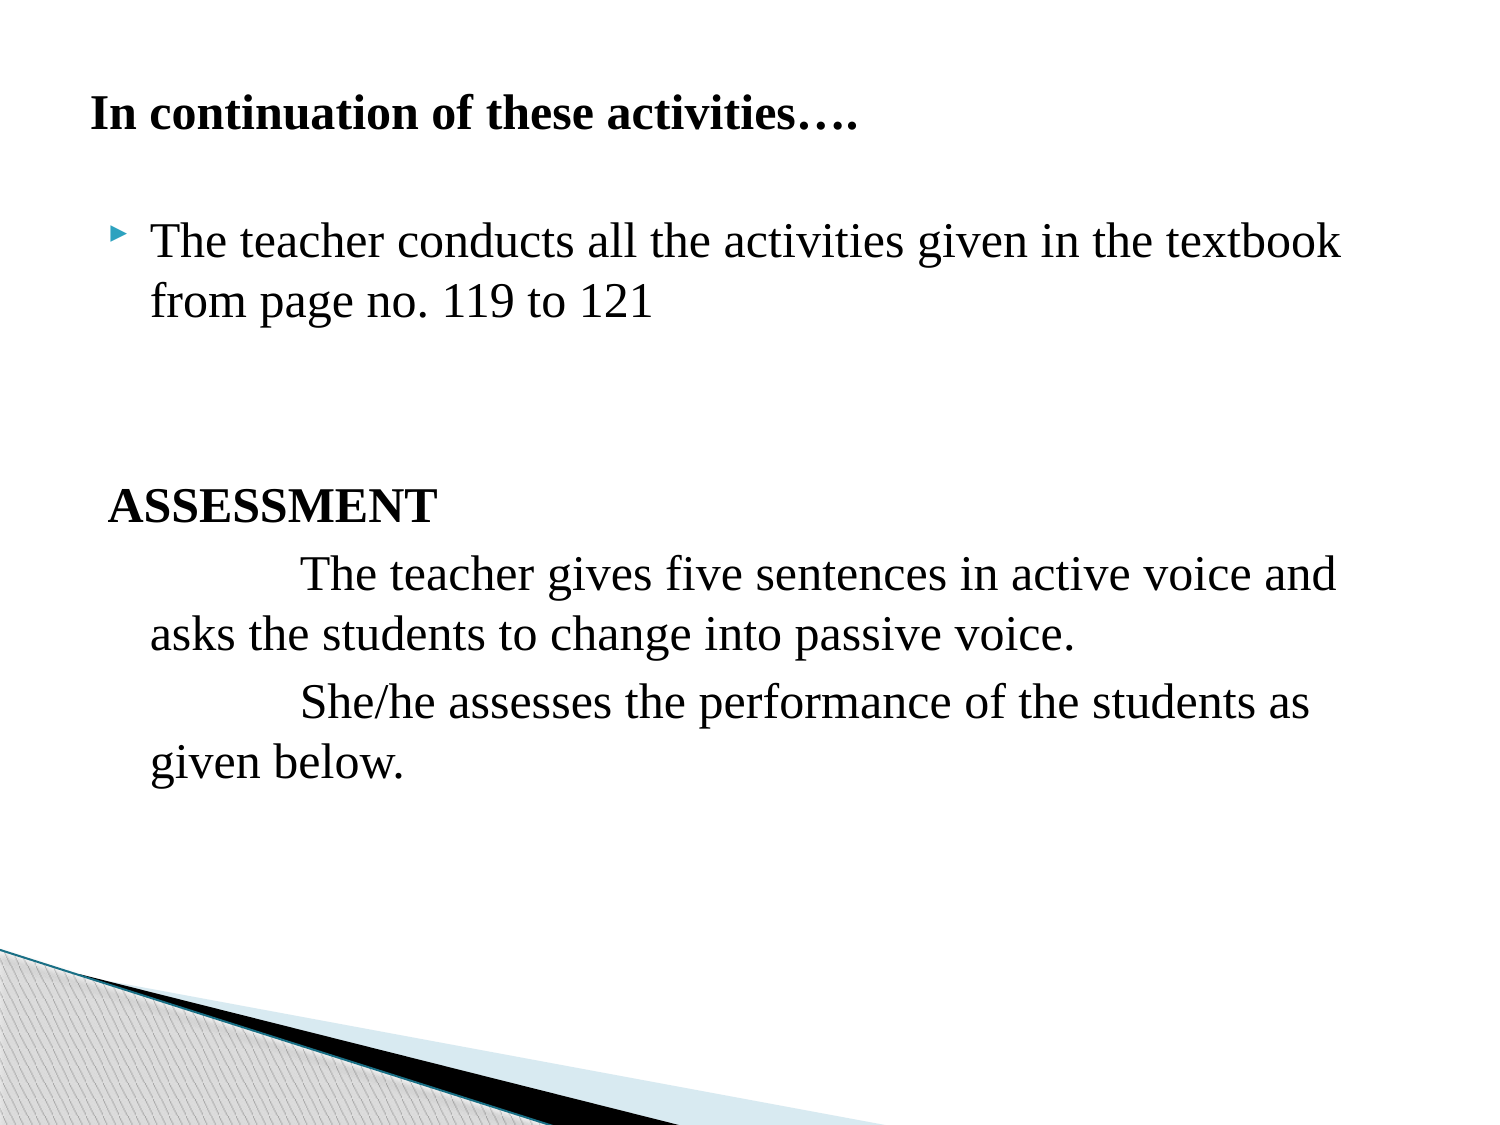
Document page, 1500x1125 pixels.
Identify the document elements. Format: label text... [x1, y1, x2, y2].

list The teacher conducts all the activities given in the textbook from page no. 119 to 121 ASSESSMENT The teacher gives five sentences in active voice and asks the students to change into passive voice. She/he assesses the performance of the students as given below. [75, 200, 1425, 986]
title In continuation of these activities…. [75, 45, 1425, 175]
